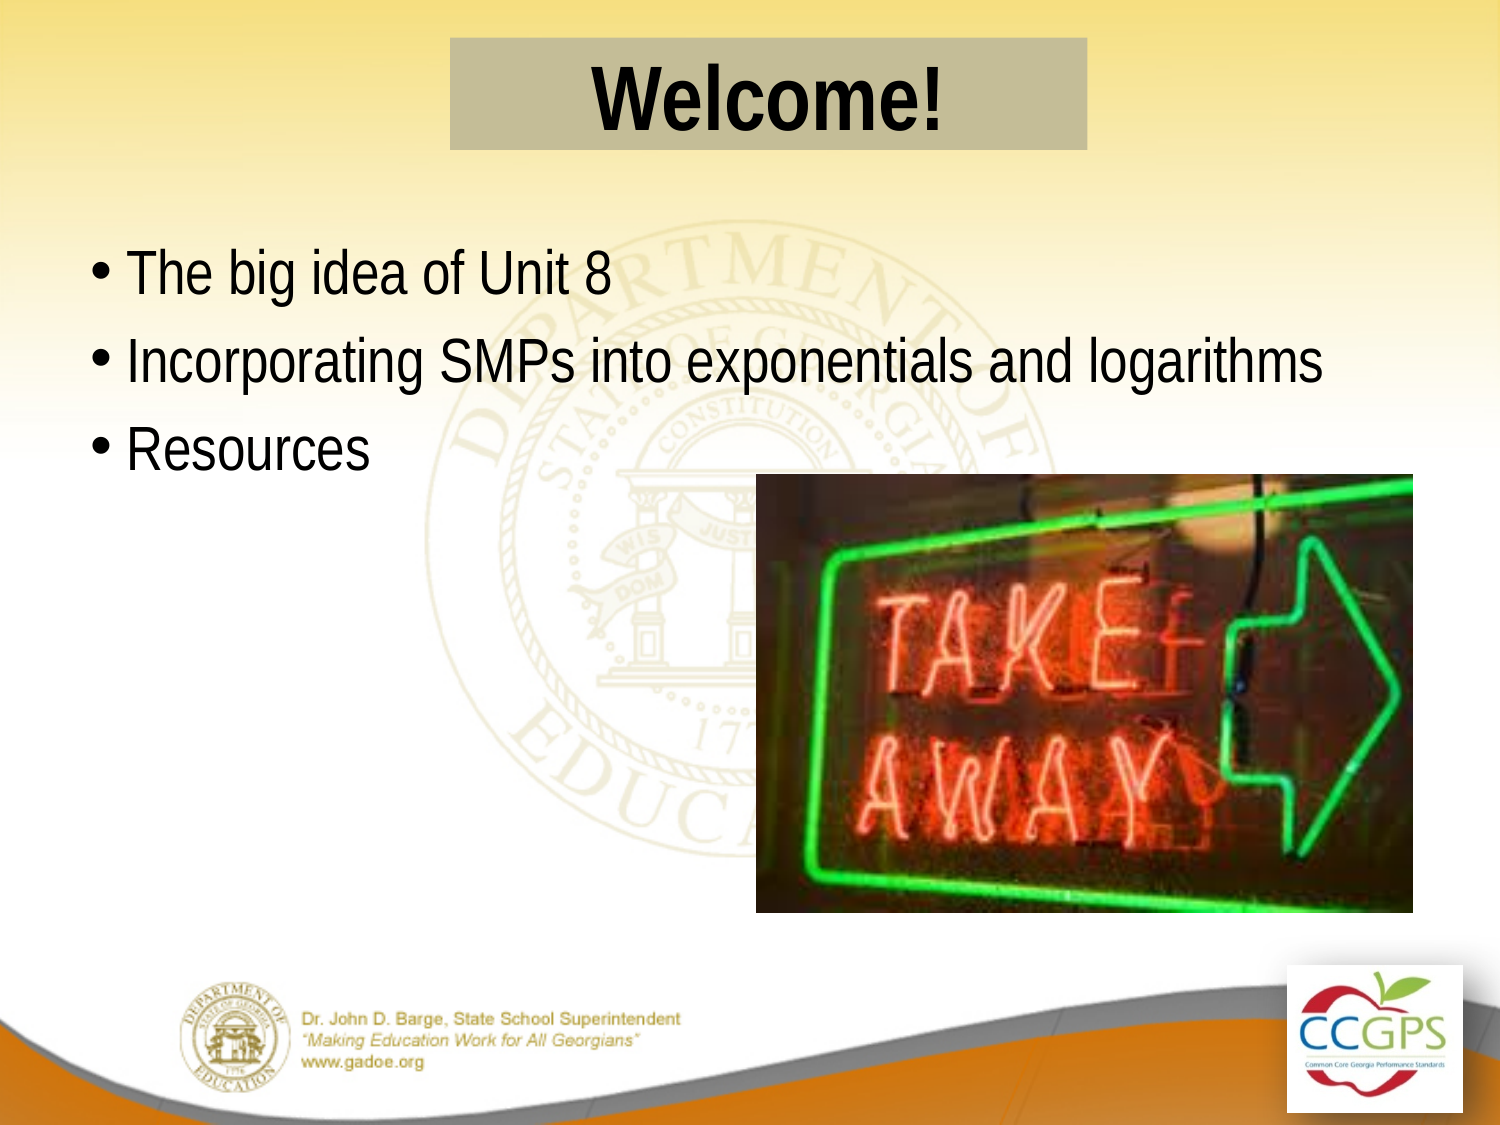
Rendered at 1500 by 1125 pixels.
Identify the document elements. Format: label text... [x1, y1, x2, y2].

subtitle The big idea of Unit 8 Incorporating SMPs into exponentials and logarithms Resources [0, 224, 1463, 613]
title Welcome! [449, 37, 1088, 151]
picture [0, 0, 1500, 1125]
